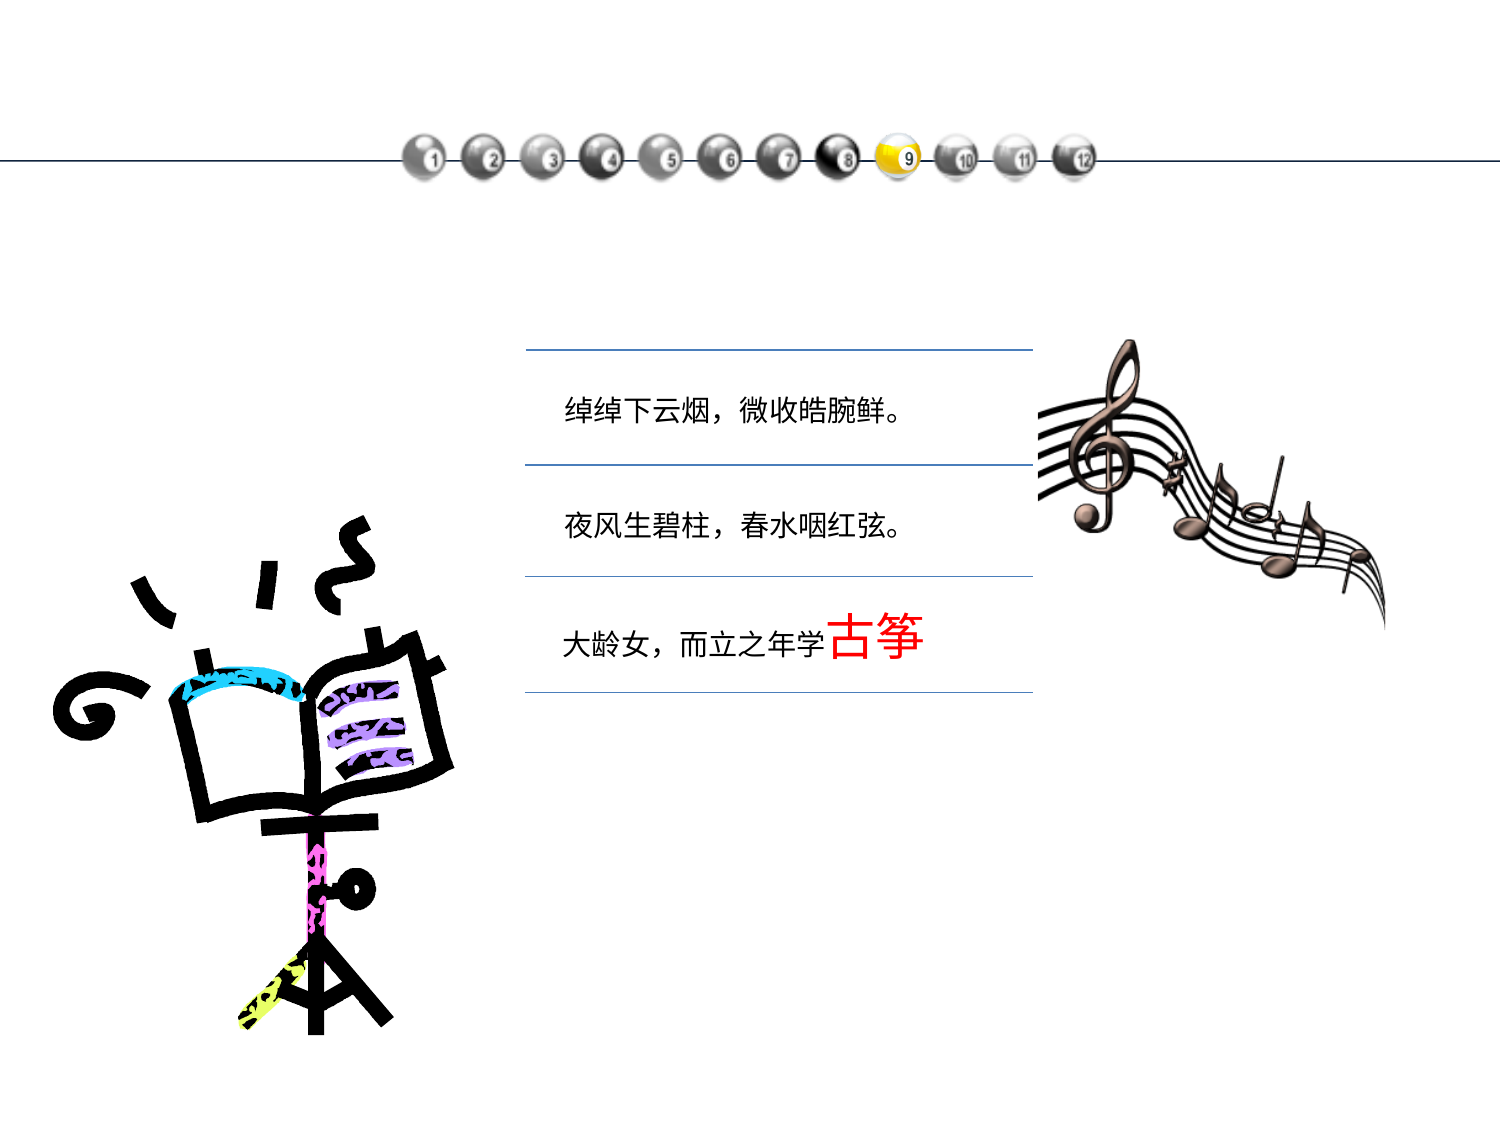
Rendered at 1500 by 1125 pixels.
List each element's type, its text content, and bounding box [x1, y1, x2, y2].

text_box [52, 515, 455, 1036]
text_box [0, 129, 864, 189]
picture [1033, 326, 1389, 681]
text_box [930, 129, 1500, 189]
text_box 夜风生碧柱，春水咽红弦。 [549, 500, 931, 550]
picture [867, 127, 928, 187]
text_box 绰绰下云烟，微收皓腕鲜。 [549, 385, 931, 435]
text_box 大龄女，而立之年学古筝 [547, 597, 941, 673]
